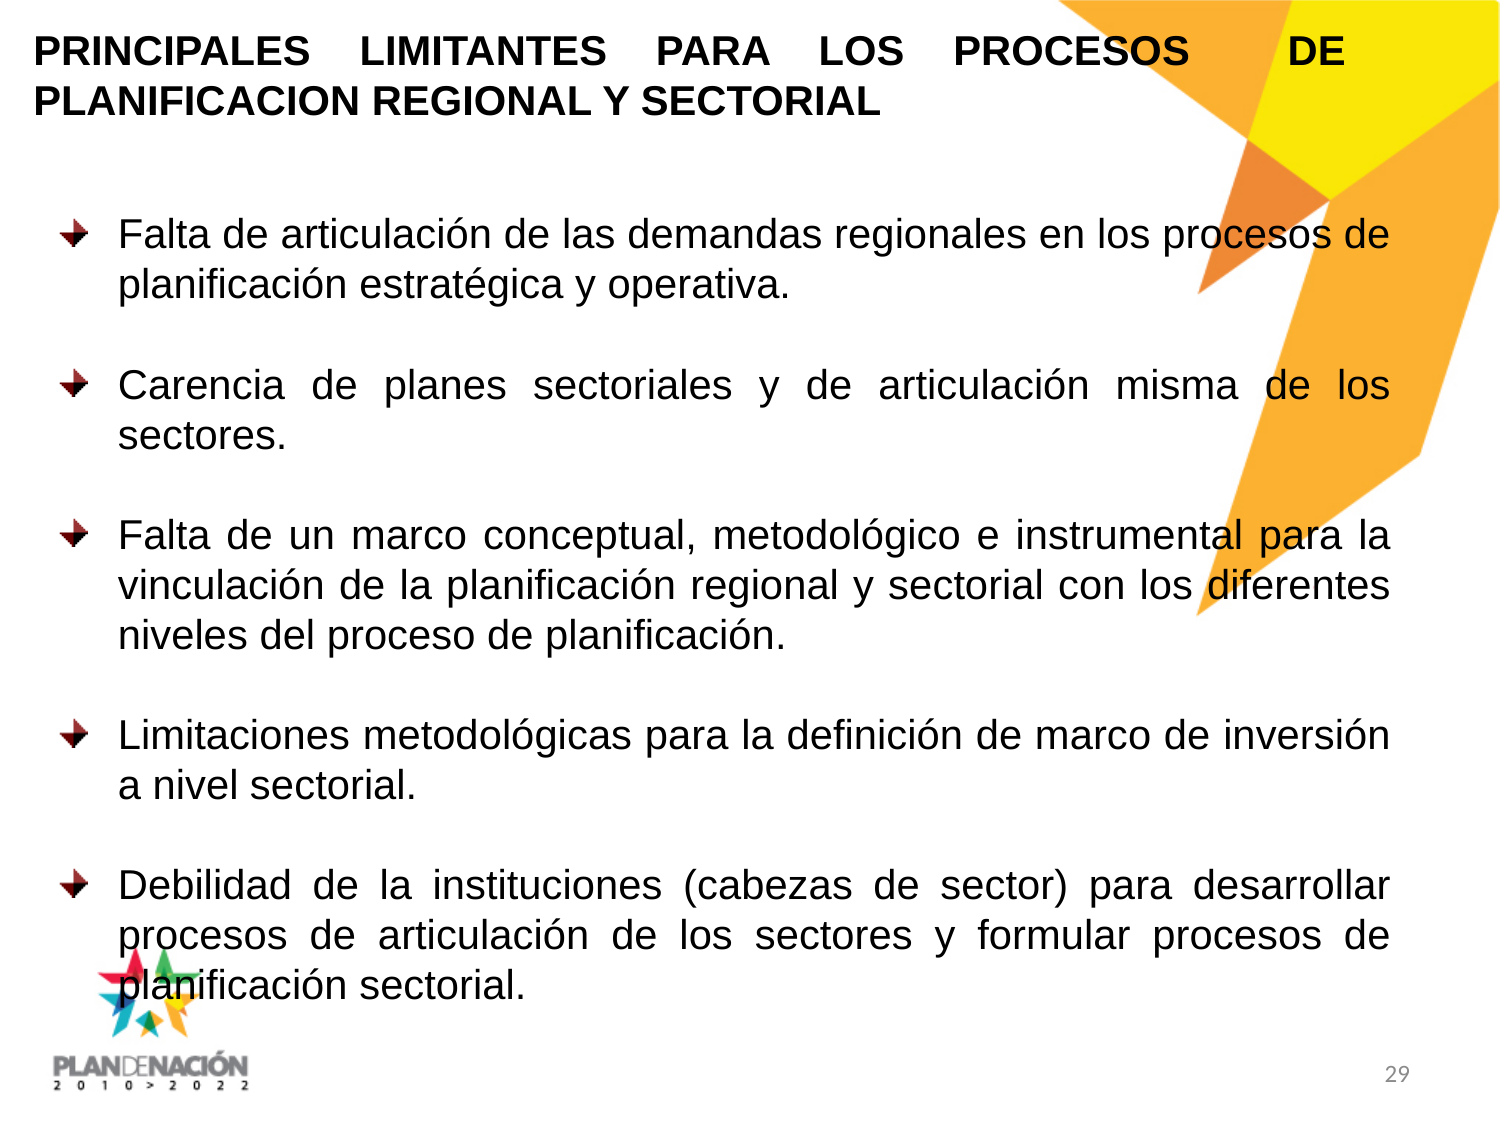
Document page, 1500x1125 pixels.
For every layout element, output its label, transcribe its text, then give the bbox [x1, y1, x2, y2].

slide_number 29 [1074, 1042, 1425, 1103]
text_box Falta de articulación de las demandas regionales en los procesos de planificación estratégica y operativa. Carencia de planes sectoriales y de articulación misma de los sectores. Falta de un marco conceptual, metodológico e instrumental para la vinculación de la planificación regional y sectorial con los diferentes niveles del proceso de planificación. Limitaciones metodológicas para la definición de marco de inversión a nivel sectorial. Debilidad de la instituciones (cabezas de sector) para desarrollar procesos de articulación de los sectores y formular procesos de planificación sectorial. [43, 199, 1407, 1015]
text_box PRINCIPALES LIMITANTES PARA LOS PROCESOS DE PLANIFICACION REGIONAL Y SECTORIAL [18, 15, 1361, 142]
picture [0, 0, 1500, 1125]
